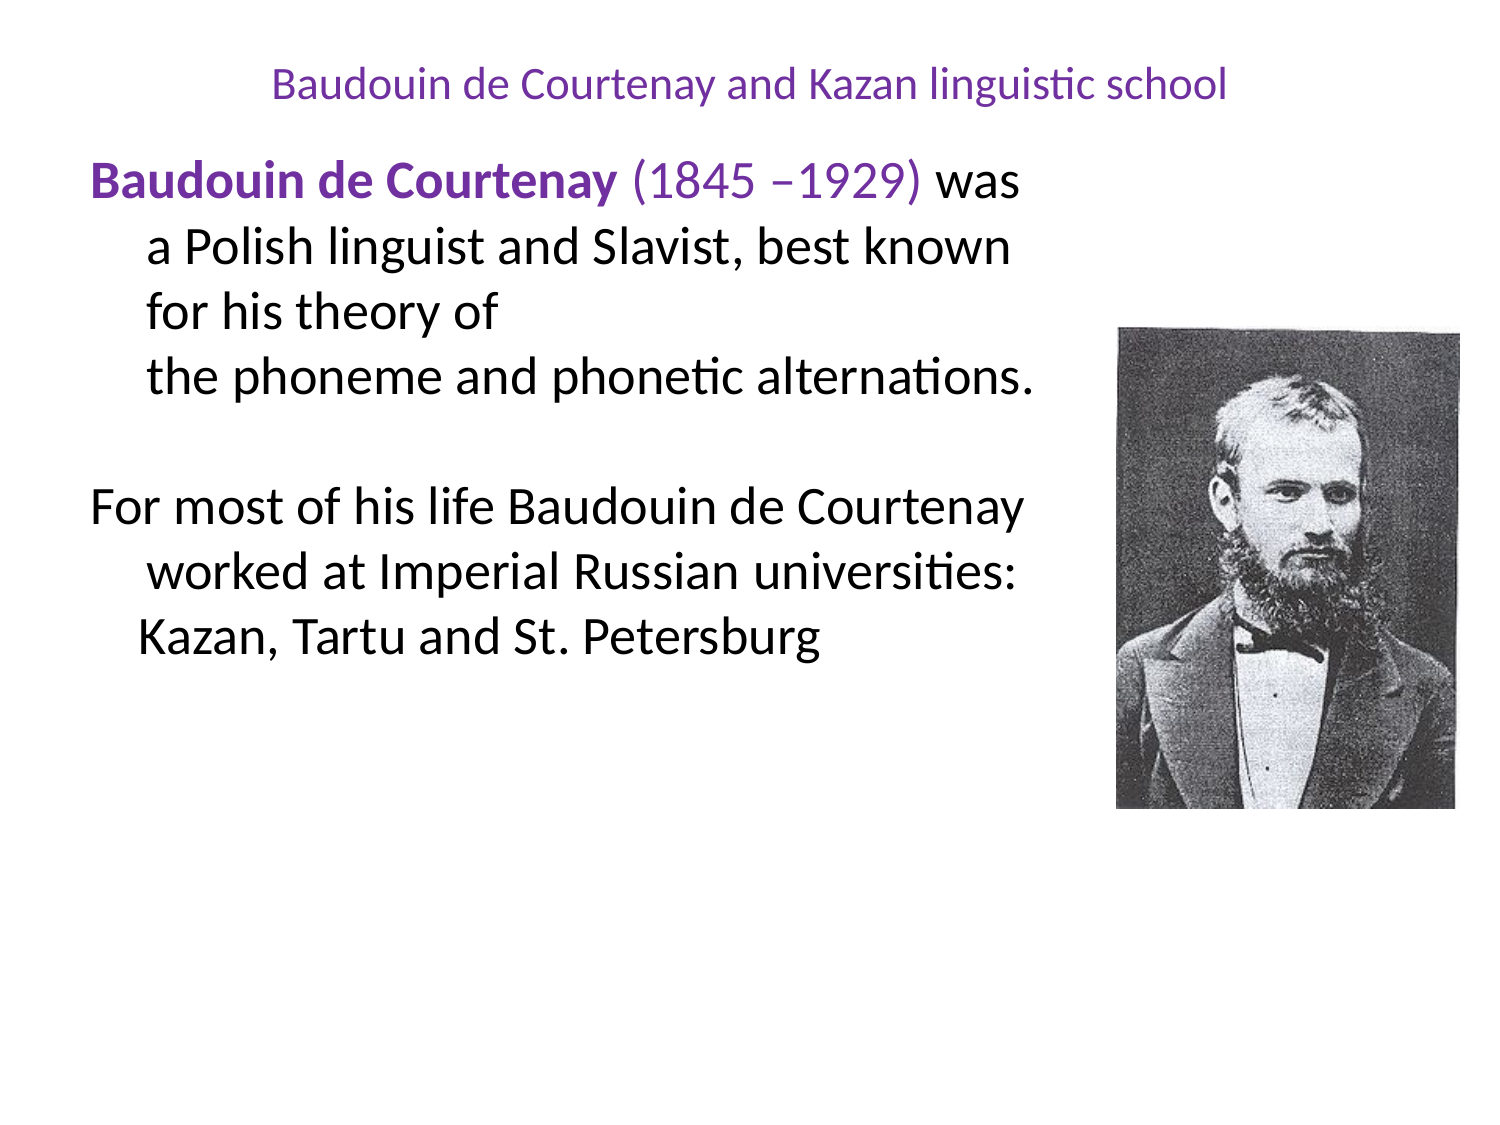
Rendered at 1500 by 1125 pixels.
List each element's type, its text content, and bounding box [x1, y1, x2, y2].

title Baudouin de Courtenay and Kazan linguistic school [75, 45, 1425, 173]
picture [1115, 325, 1461, 810]
list Baudouin de Courtenay (1845 –1929) was a Polish linguist and Slavist, best known for his theory of the phoneme and phonetic alternations. For most of his life Baudouin de Courtenay worked at Imperial Russian universities: Kazan, Tartu and St. Petersburg [75, 137, 1093, 1005]
